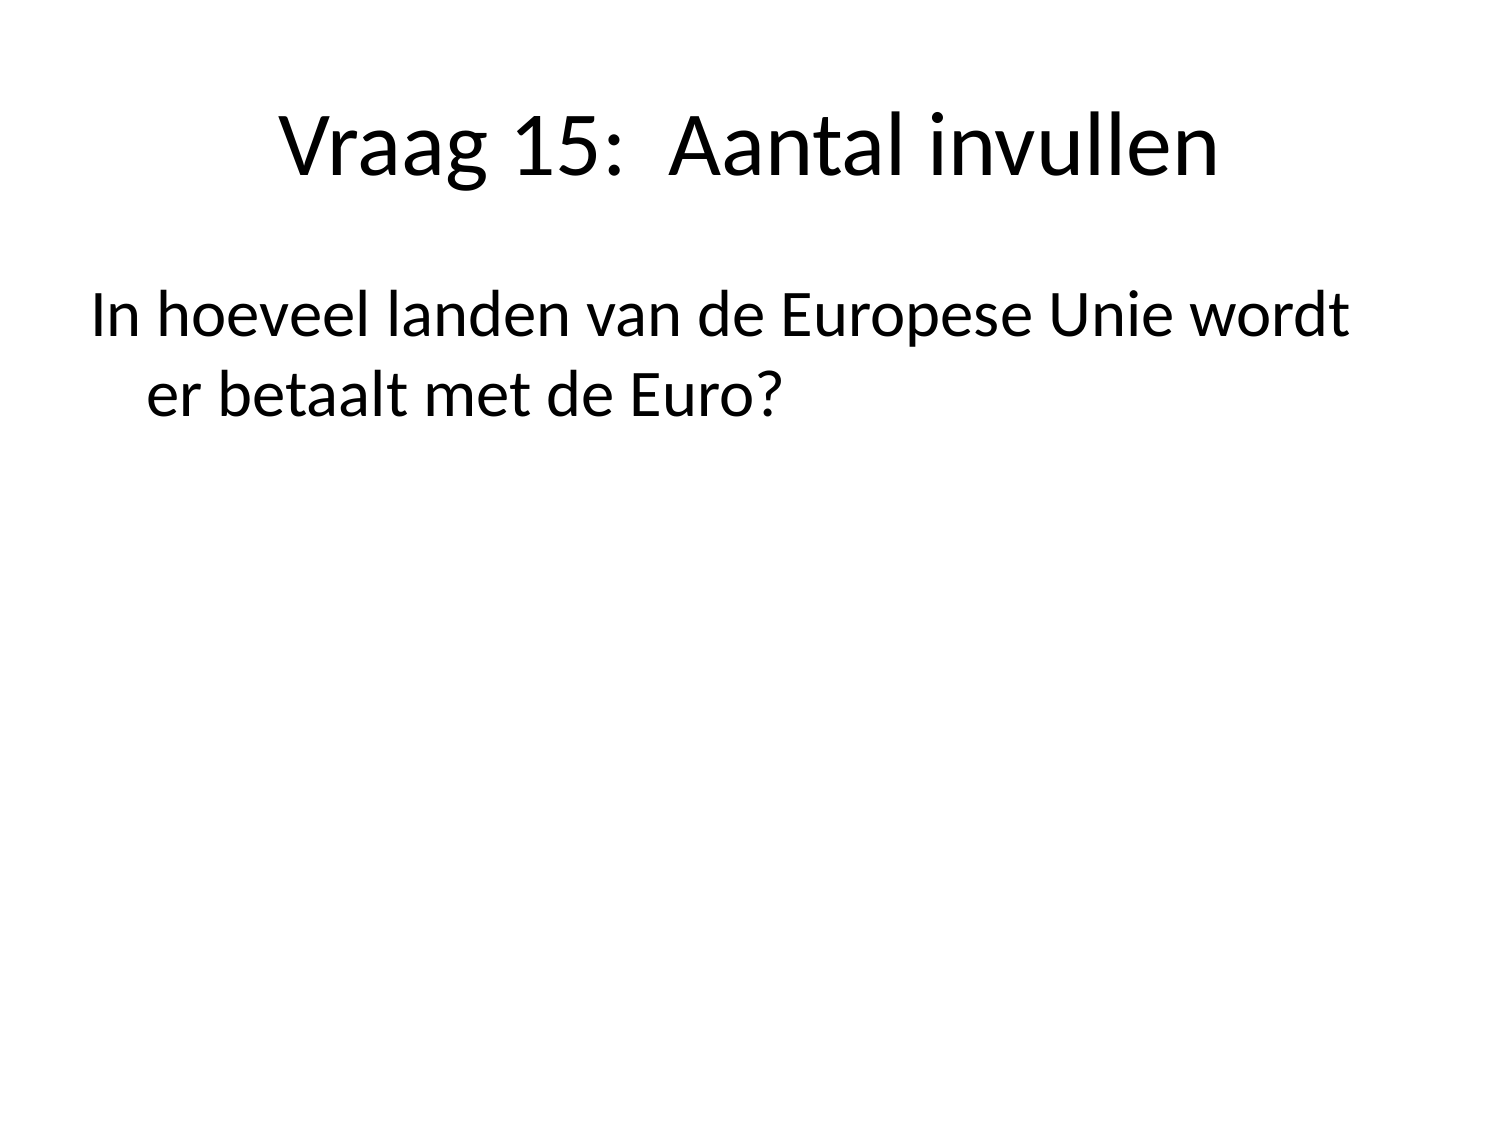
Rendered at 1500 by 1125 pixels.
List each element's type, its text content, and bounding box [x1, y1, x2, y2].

list In hoeveel landen van de Europese Unie wordt er betaalt met de Euro? [75, 262, 1425, 1005]
title Vraag 15: Aantal invullen [75, 45, 1425, 233]
